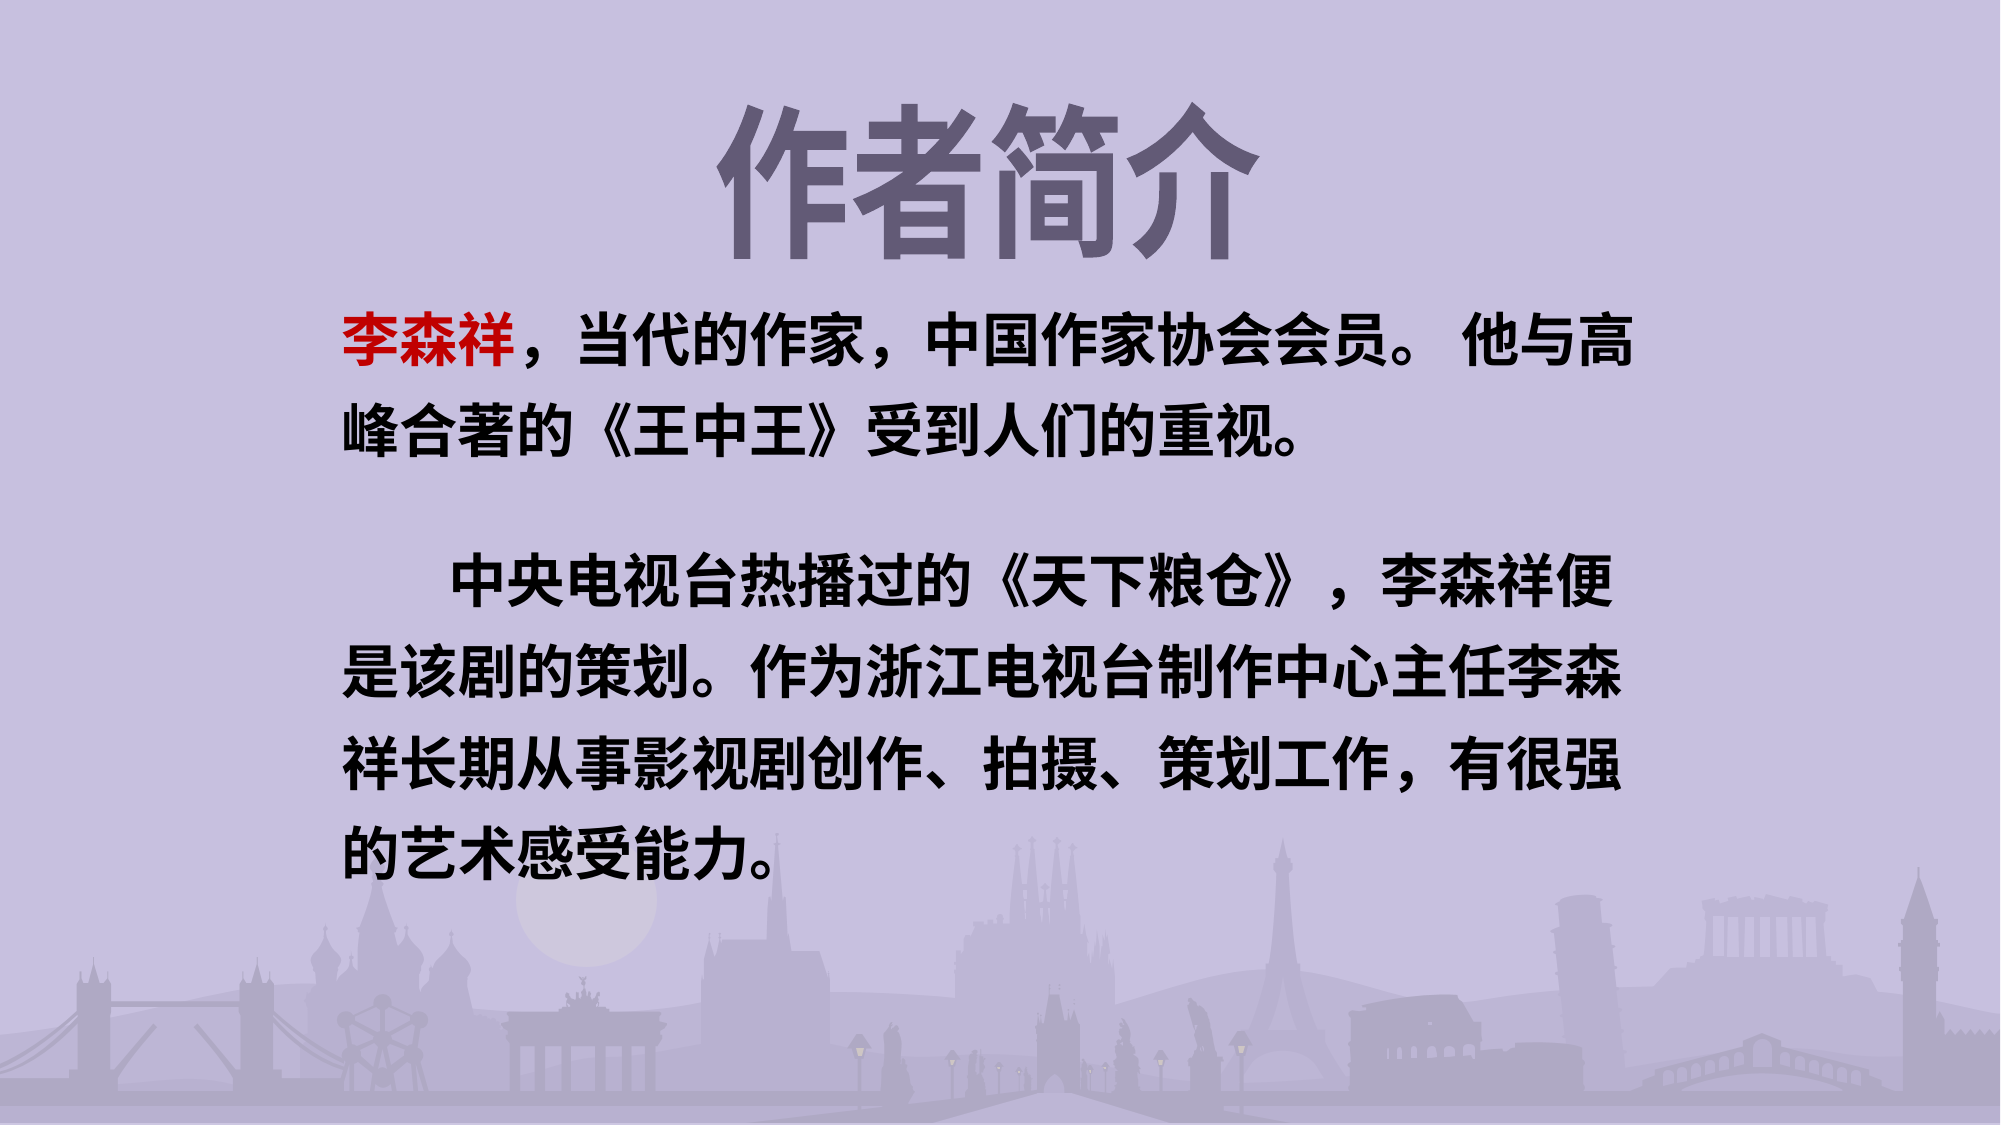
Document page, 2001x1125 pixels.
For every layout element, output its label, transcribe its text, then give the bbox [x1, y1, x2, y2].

text_box 李森祥，当代的作家，中国作家协会会员。 他与高峰合著的《王中王》受到人们的重视。 [326, 274, 1674, 516]
text_box 中央电视台热播过的《天下粮仓》，李森祥便是该剧的策划。作为浙江电视台制作中心主任李森祥长期从事影视剧创作、拍摄、策划工作，有很强的艺术感受能力。 [326, 851, 1686, 965]
picture [0, 0, 2001, 1125]
text_box 中央电视台热播过的《天下粮仓》，李森祥便是该剧的策划。作为浙江电视台制作中心主任李森祥长期从事影视剧创作、拍摄、策划工作，有很强的艺术感受能力。 [326, 516, 1686, 850]
